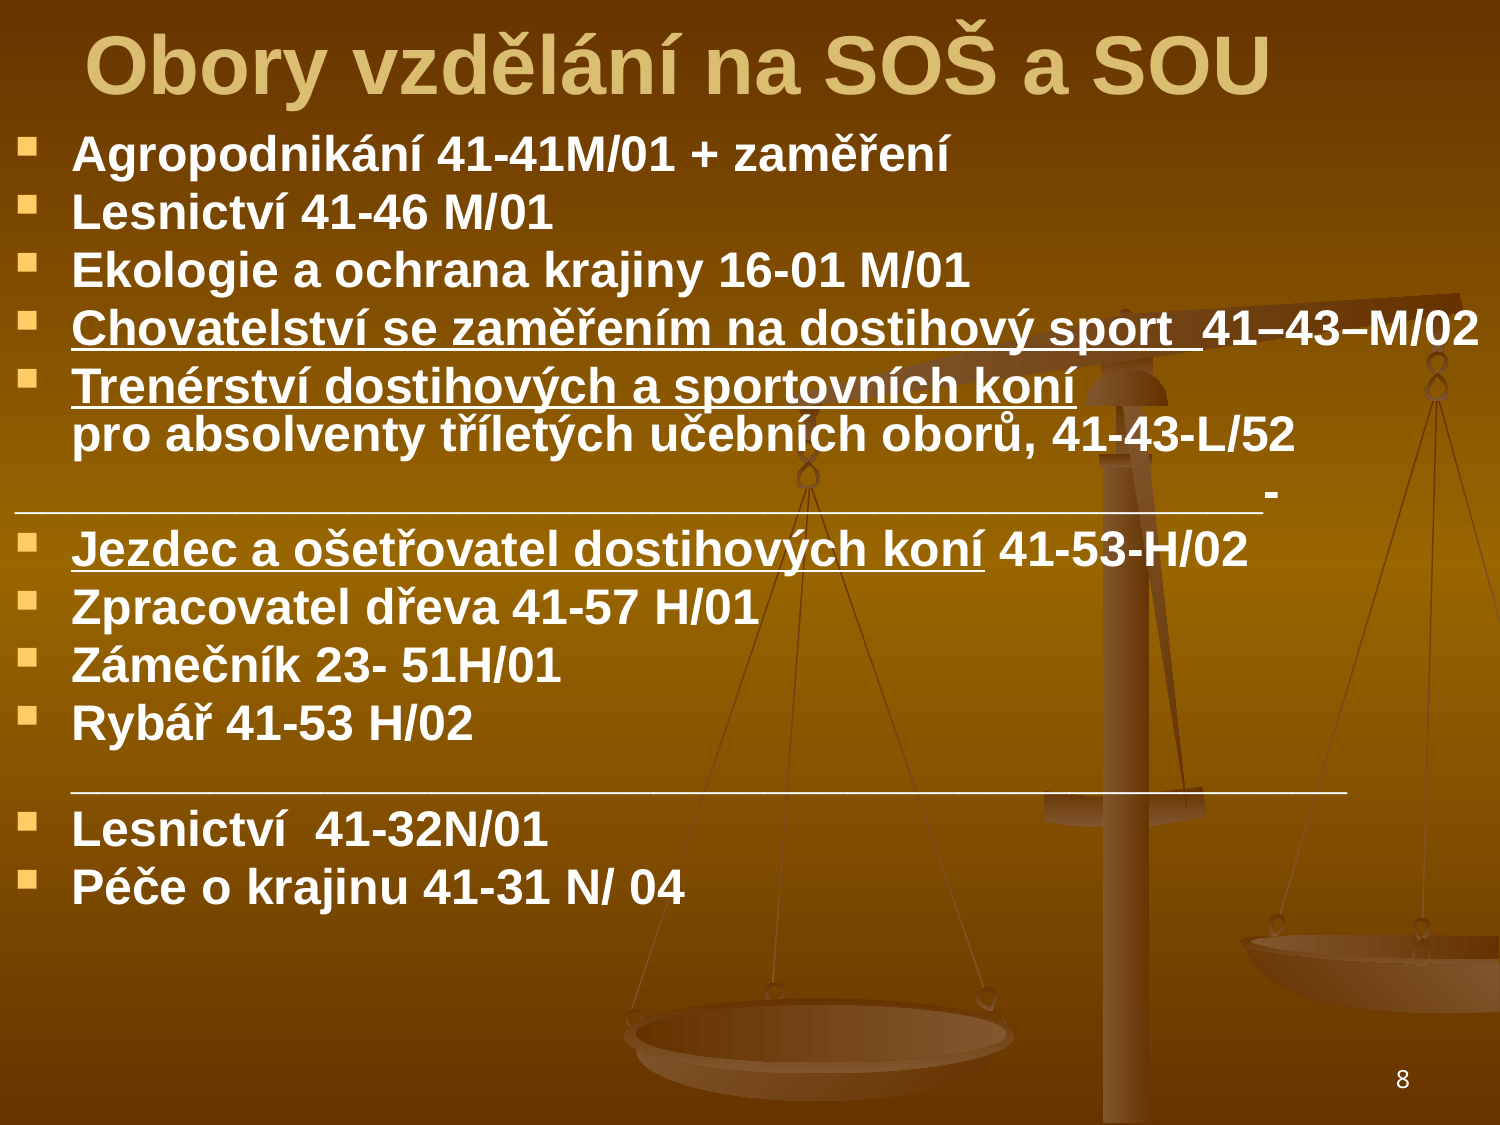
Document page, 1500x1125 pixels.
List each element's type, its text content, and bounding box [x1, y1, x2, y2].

slide_number 8 [1074, 1036, 1426, 1106]
list Agropodnikání 41-41M/01 + zaměření Lesnictví 41-46 M/01 Ekologie a ochrana krajiny 16-01 M/01 Chovatelství se zaměřením na dostihový sport 41–43–M/02 Trenérství dostihových a sportovních koní pro absolventy tříletých učebních oborů, 41-43-L/52 _____________________________________________- Jezdec a ošetřovatel dostihových koní 41-53-H/02 Zpracovatel dřeva 41-57 H/01 Zámečník 23- 51H/01 Rybář 41-53 H/02 ______________________________________________ Lesnictví 41-32N/01 Péče o krajinu 41-31 N/ 04 [0, 125, 1500, 1036]
title Obory vzdělání na SOŠ a SOU [40, 30, 1317, 125]
